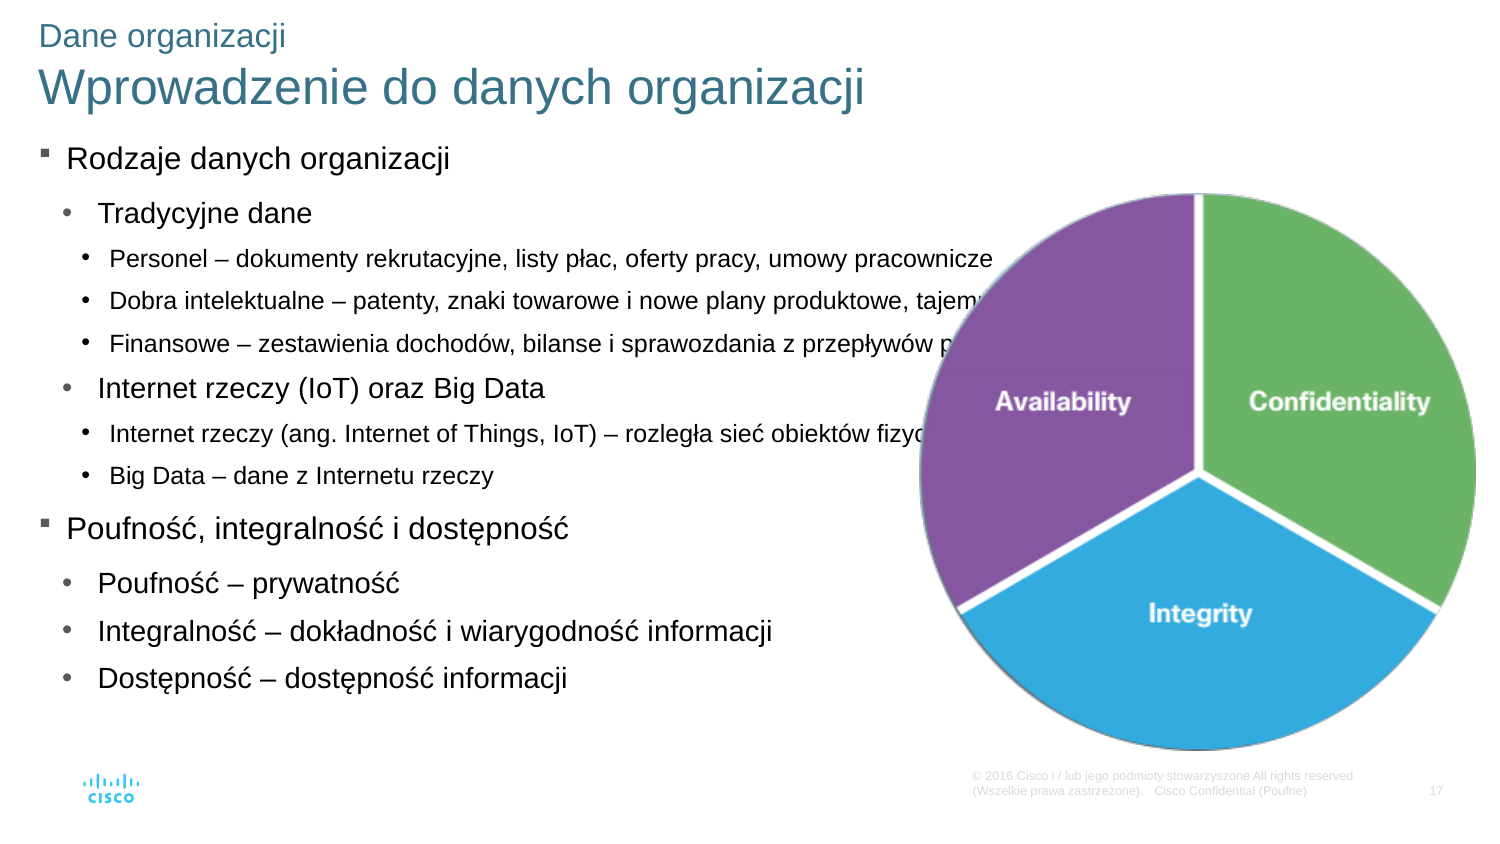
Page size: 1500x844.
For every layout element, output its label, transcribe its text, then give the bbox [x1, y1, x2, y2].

list Rodzaje danych organizacji Tradycyjne dane Personel – dokumenty rekrutacyjne, listy płac, oferty pracy, umowy pracownicze Dobra intelektualne – patenty, znaki towarowe i nowe plany produktowe, tajemnice handlowe Finansowe – zestawienia dochodów, bilanse i sprawozdania z przepływów pieniężnych Internet rzeczy (IoT) oraz Big Data Internet rzeczy (ang. Internet of Things, IoT) – rozległa sieć obiektów fizycznych, takich jak np. czujniki Big Data – dane z Internetu rzeczy Poufność, integralność i dostępność Poufność – prywatność Integralność – dokładność i wiarygodność informacji Dostępność – dostępność informacji [23, 131, 1476, 813]
picture [919, 193, 1477, 751]
title Dane organizacji Wprowadzenie do danych organizacji [23, 2, 1500, 127]
